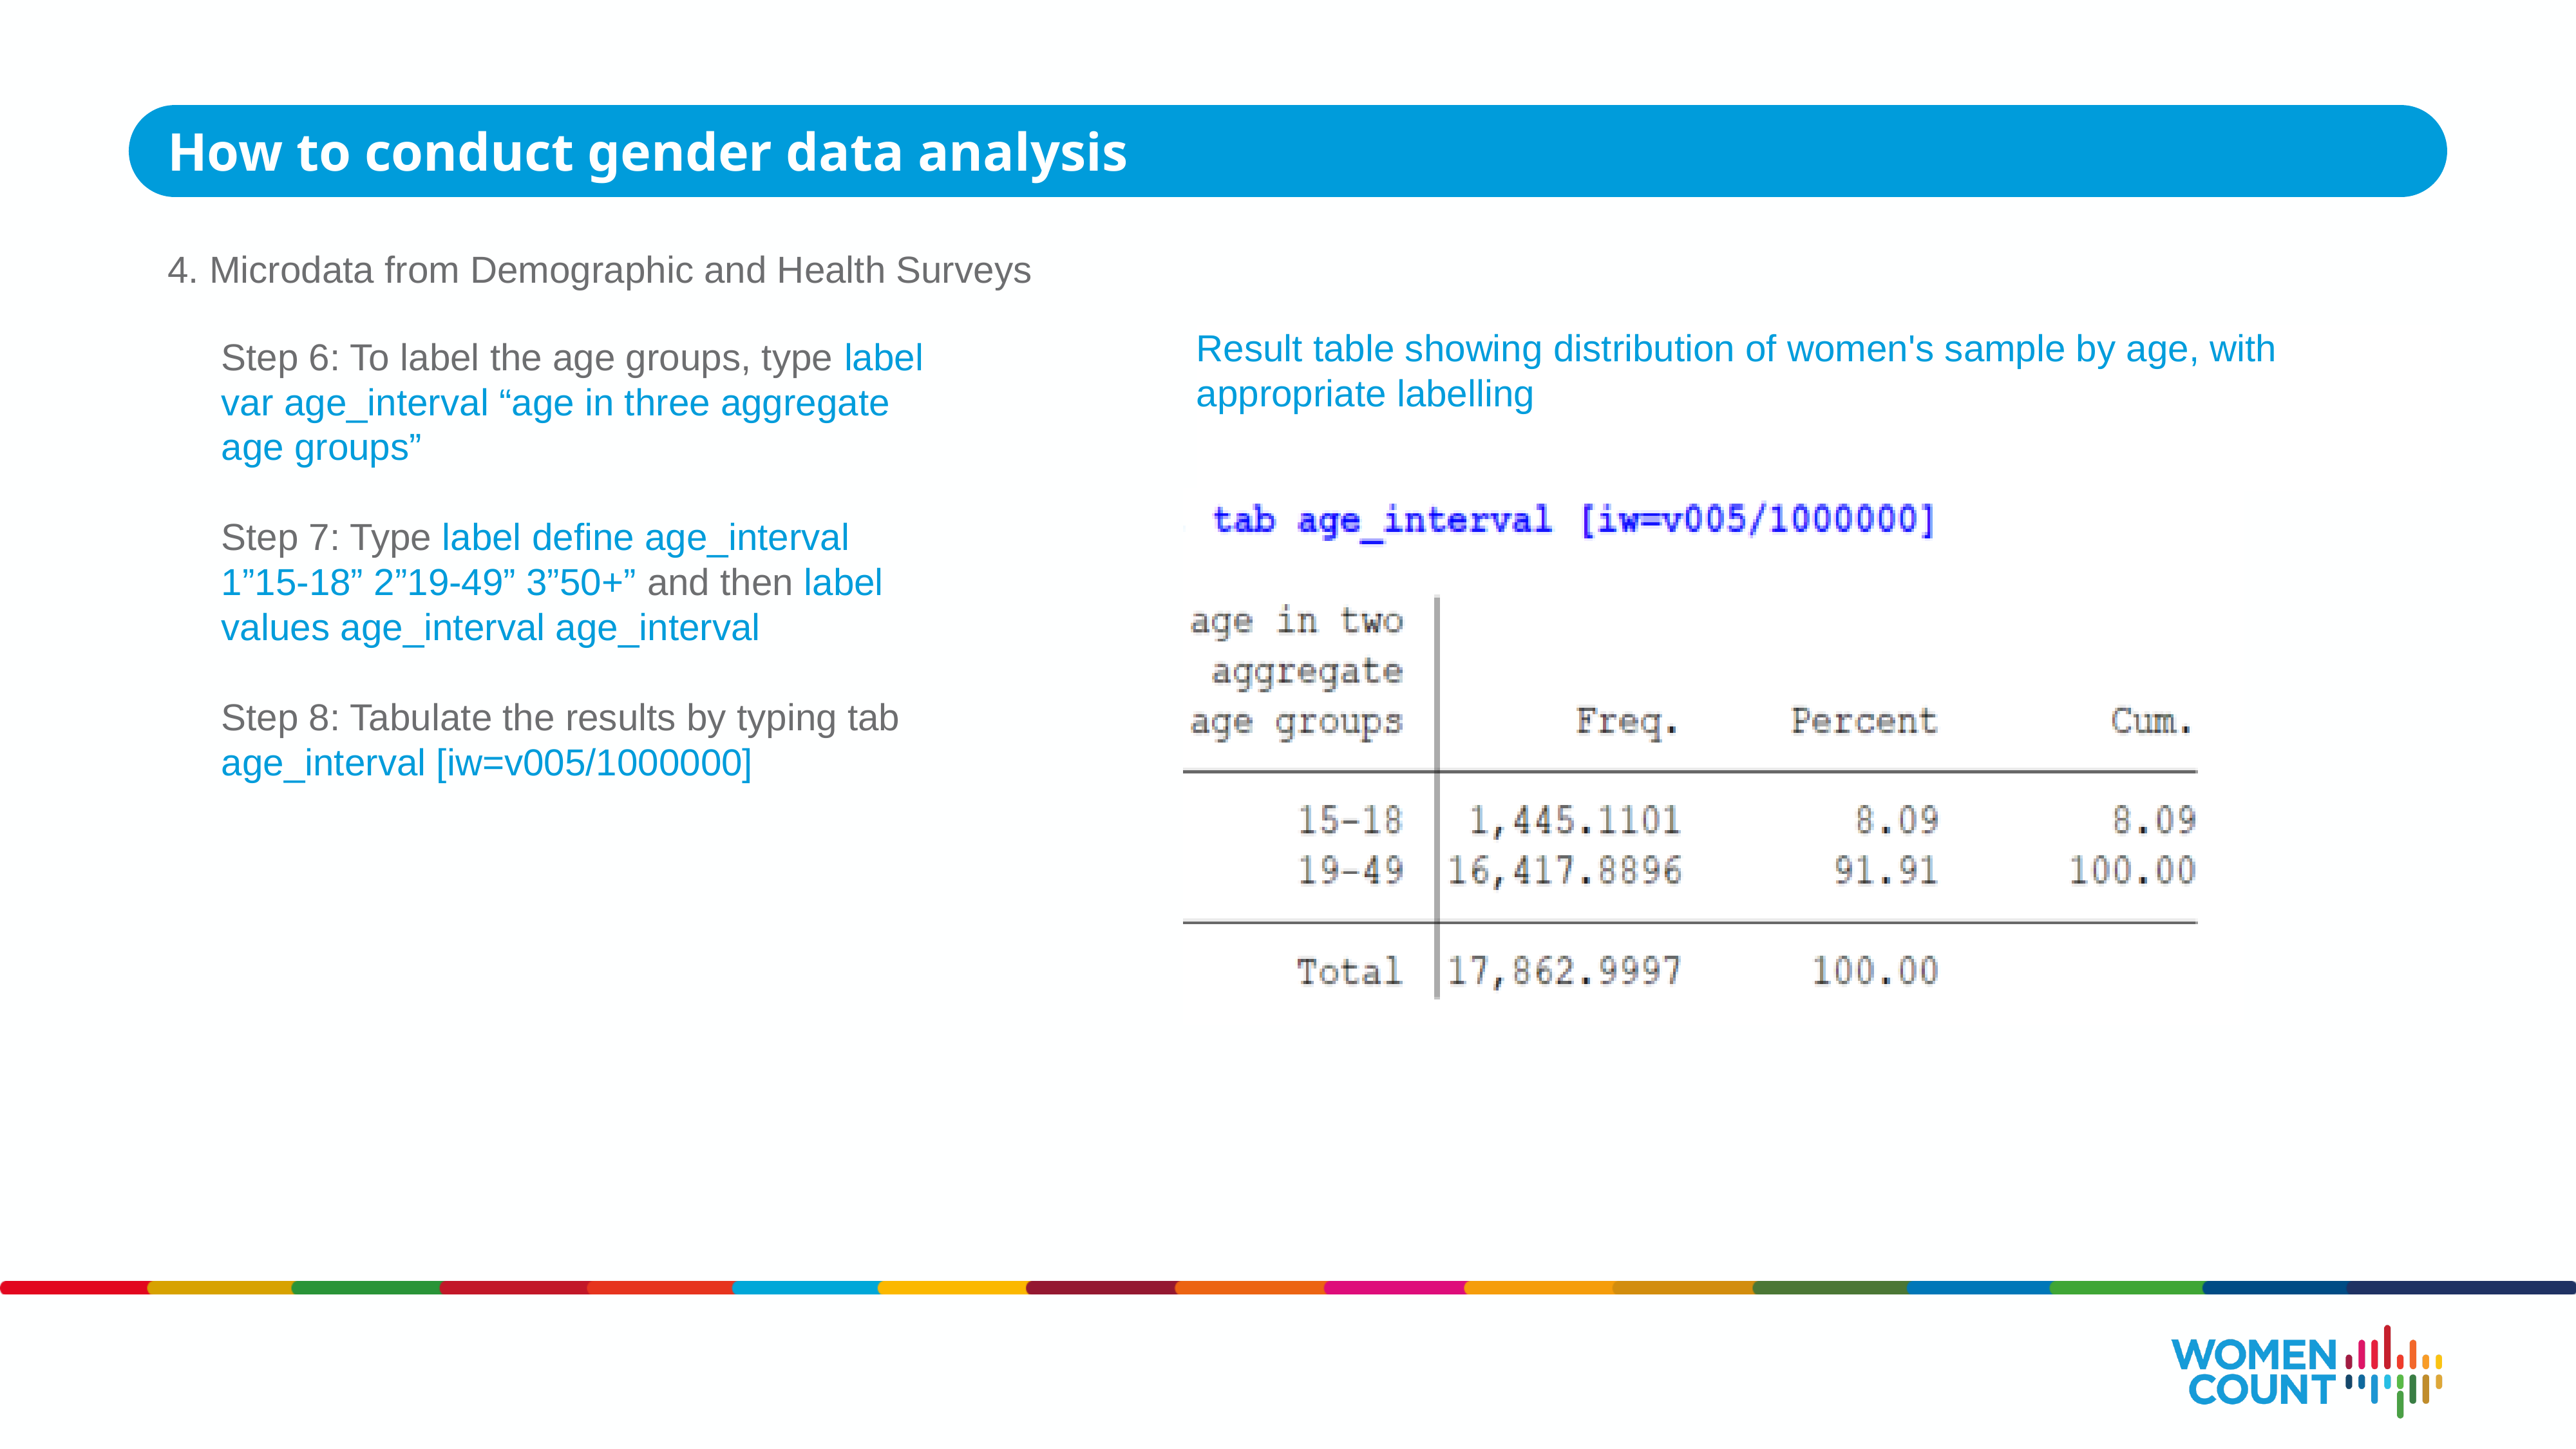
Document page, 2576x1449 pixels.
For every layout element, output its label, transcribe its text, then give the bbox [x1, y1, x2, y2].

list How to conduct gender data analysis [167, 119, 2411, 245]
text_box Step 6: To label the age groups, type label var age_interval “age in three aggregate age groups” Step 7: Type label define age_interval 1”15-18” 2”19-49” 3”50+” and then label values age_interval age_interval Step 8: Tabulate the results by typing tab age_interval [iw=v005/1000000] [211, 328, 945, 788]
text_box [1183, 324, 2441, 1025]
list 4. Microdata from Demographic and Health Surveys [167, 245, 2411, 337]
